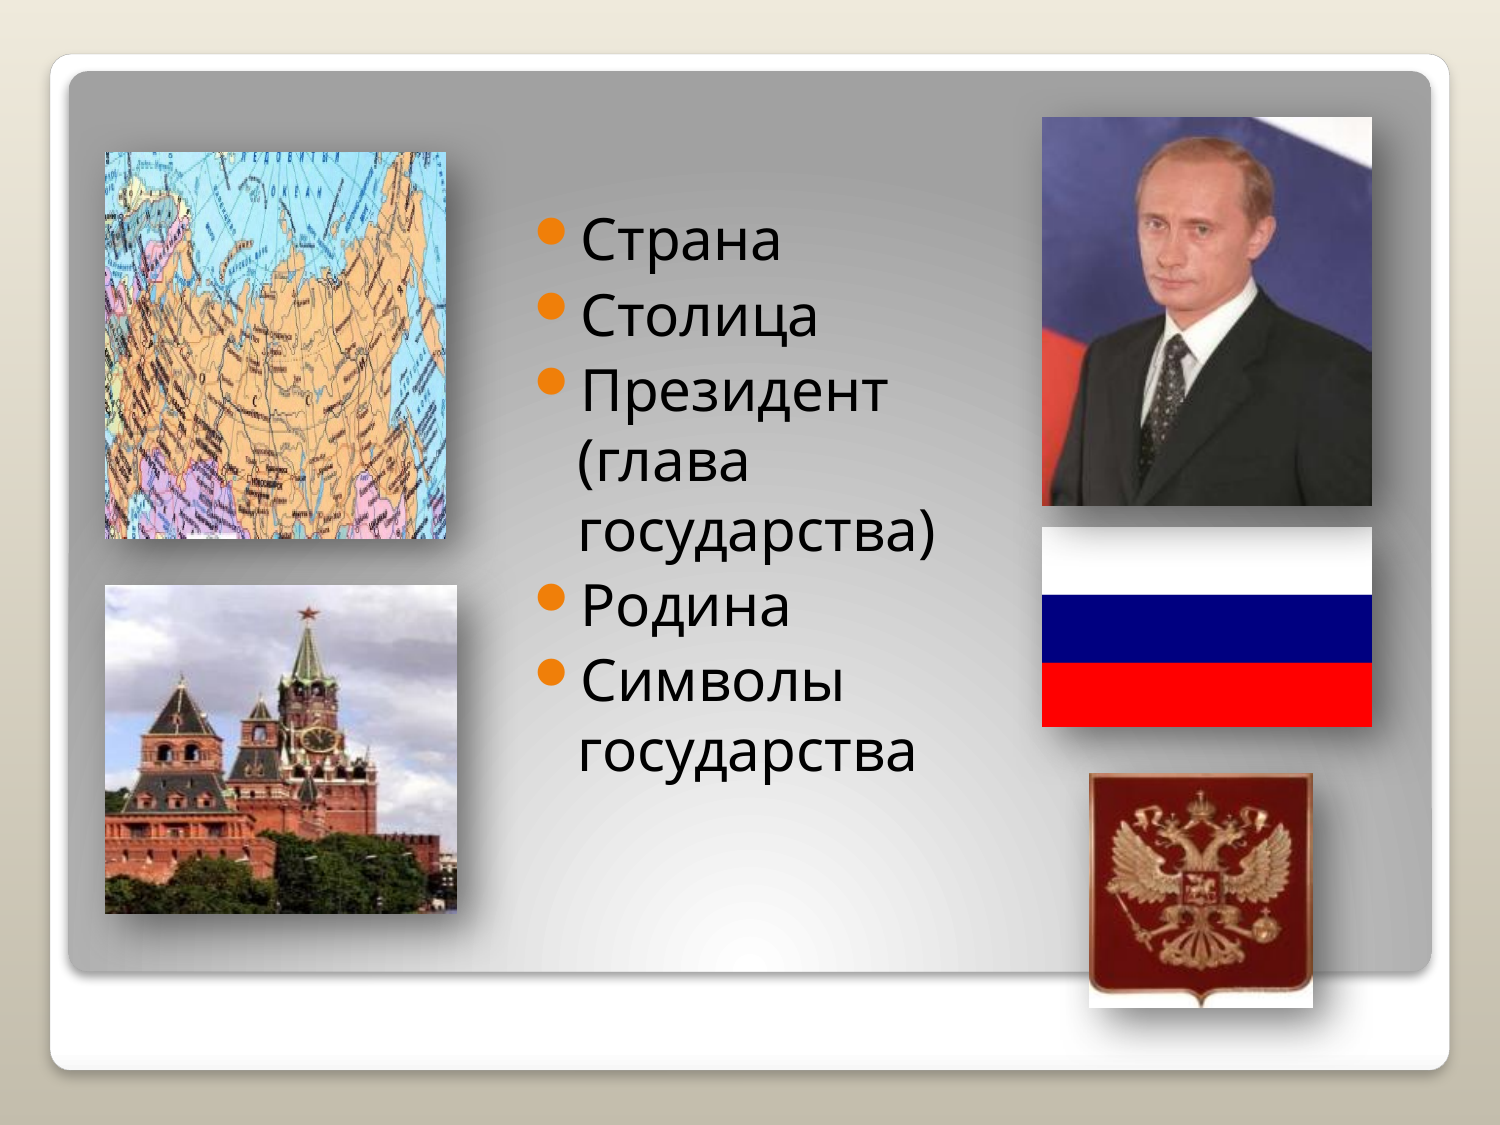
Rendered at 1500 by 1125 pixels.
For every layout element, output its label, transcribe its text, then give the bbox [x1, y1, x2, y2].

list Страна Столица Президент (глава государства) Родина Символы государства [503, 187, 997, 973]
picture [105, 585, 458, 915]
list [105, 152, 446, 540]
picture [1089, 773, 1313, 1009]
picture [1042, 116, 1372, 506]
picture [1042, 527, 1372, 727]
